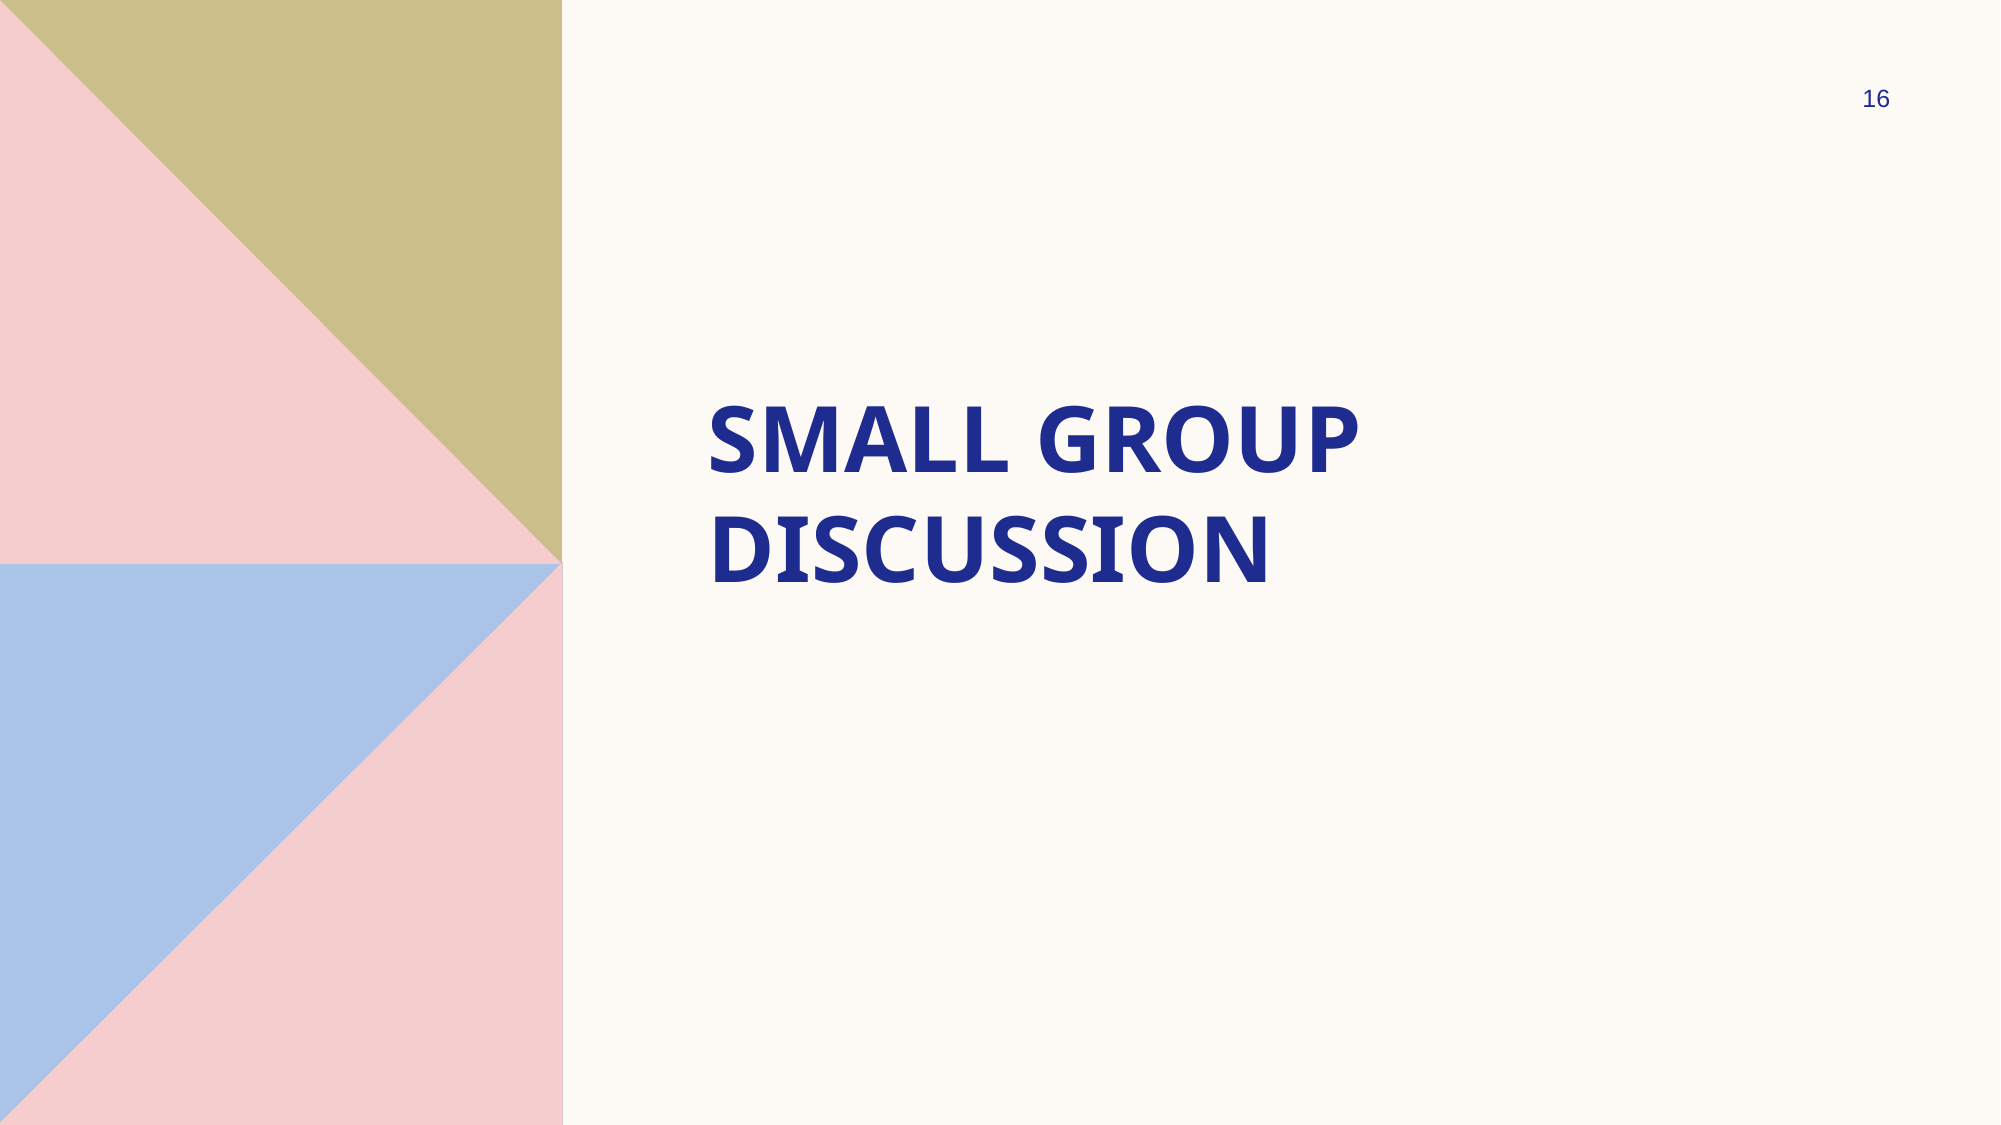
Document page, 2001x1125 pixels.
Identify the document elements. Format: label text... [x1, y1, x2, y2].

slide_number 16 [1795, 75, 1958, 120]
title Small Group Discussion [693, 373, 1803, 500]
